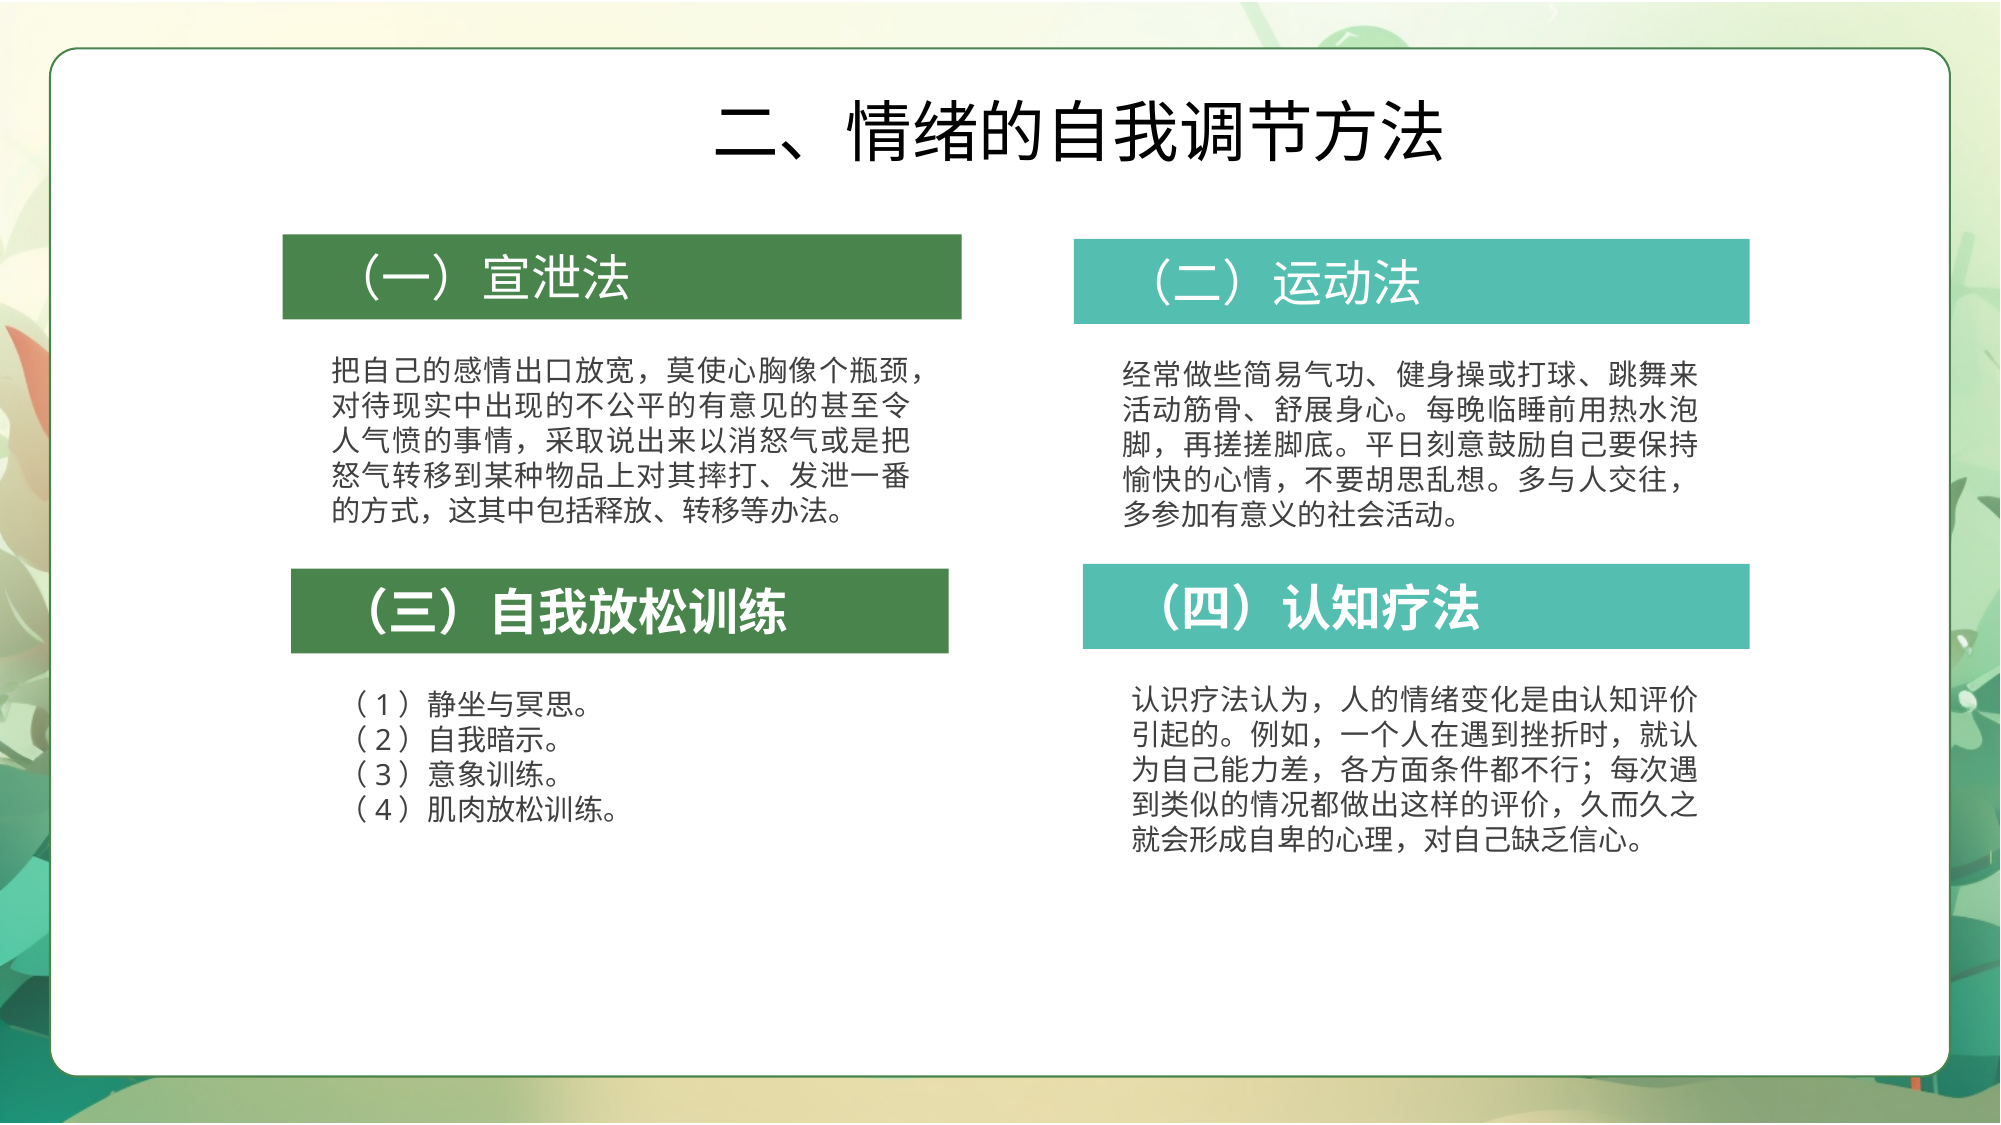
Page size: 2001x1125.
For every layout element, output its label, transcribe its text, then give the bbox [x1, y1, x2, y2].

picture [0, 2, 2000, 1123]
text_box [1073, 238, 1750, 541]
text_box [1082, 563, 1750, 866]
text_box 二、情绪的自我调节方法 [459, 82, 1700, 177]
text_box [291, 568, 962, 836]
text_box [282, 234, 962, 537]
